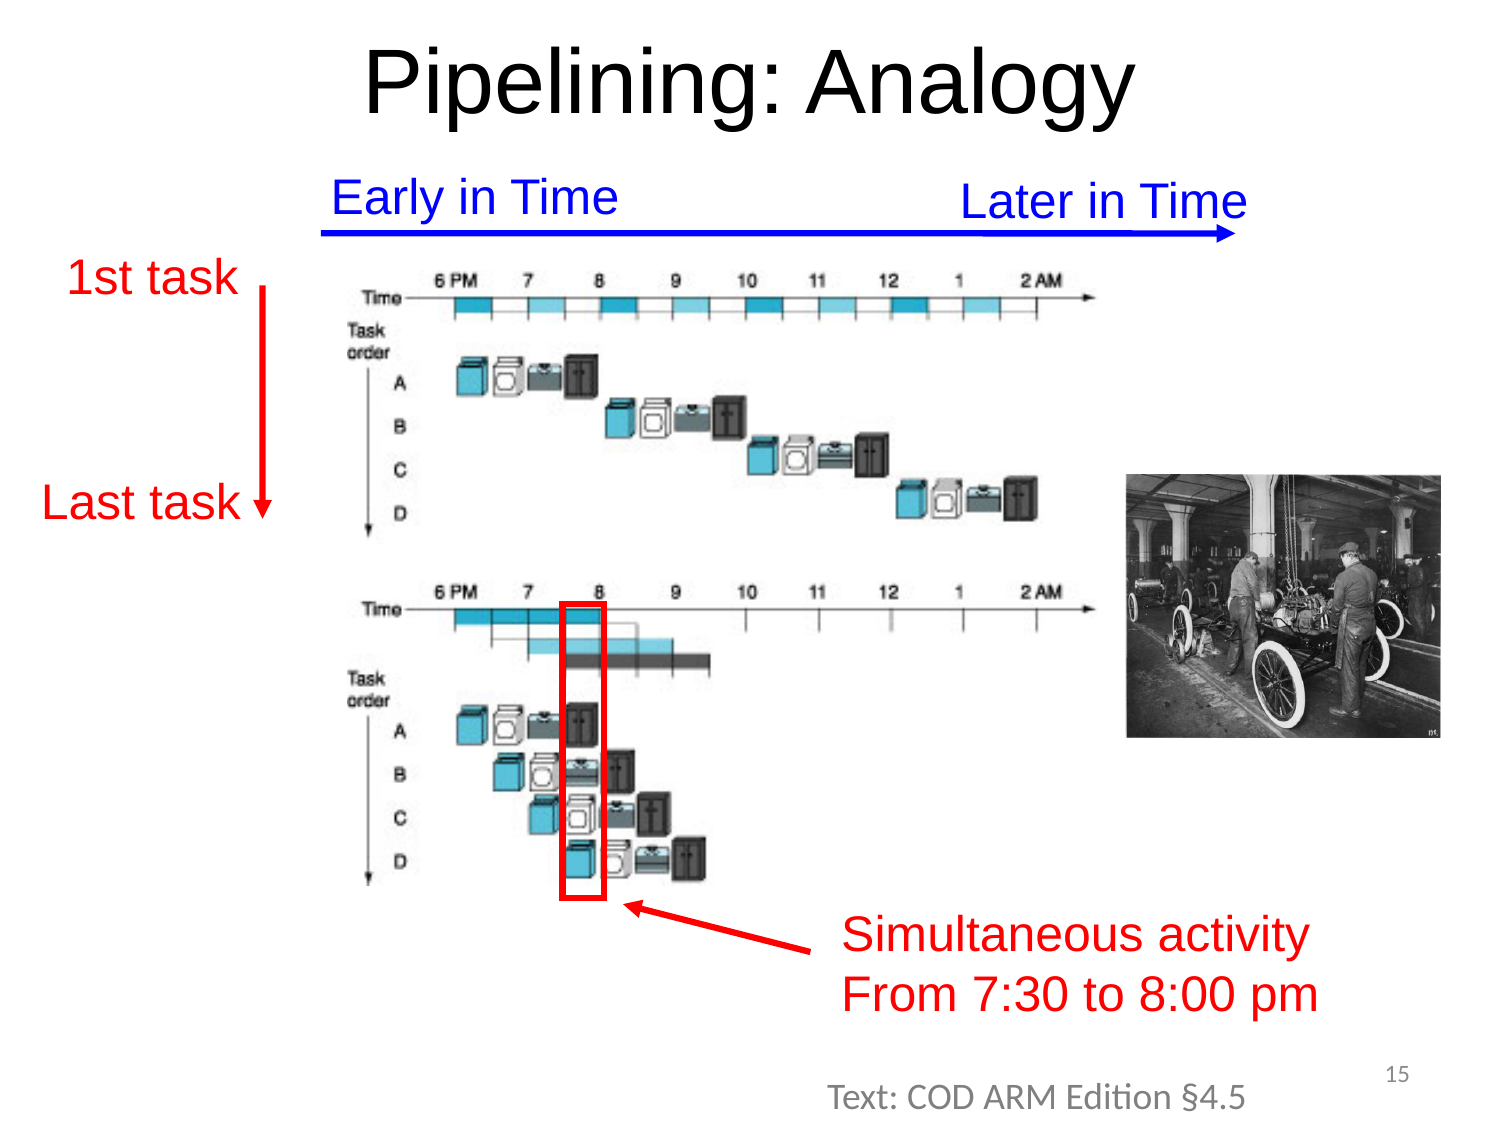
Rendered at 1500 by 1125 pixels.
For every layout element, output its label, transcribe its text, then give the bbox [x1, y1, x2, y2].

slide_number 15 [1074, 1042, 1425, 1103]
text_box Simultaneous activity From 7:30 to 8:00 pm [826, 894, 1340, 1030]
text_box Later in Time [944, 161, 1264, 236]
text_box Text: COD ARM Edition §4.5 [812, 1064, 1350, 1125]
text_box Early in Time [315, 156, 635, 232]
text_box Last task [26, 462, 257, 538]
title Pipelining: Analogy [112, 0, 1388, 155]
text_box [562, 894, 605, 898]
text_box 1st task [51, 237, 254, 313]
picture [1124, 474, 1442, 738]
text_box [622, 901, 811, 953]
text_box [257, 285, 269, 519]
picture [347, 269, 1099, 886]
